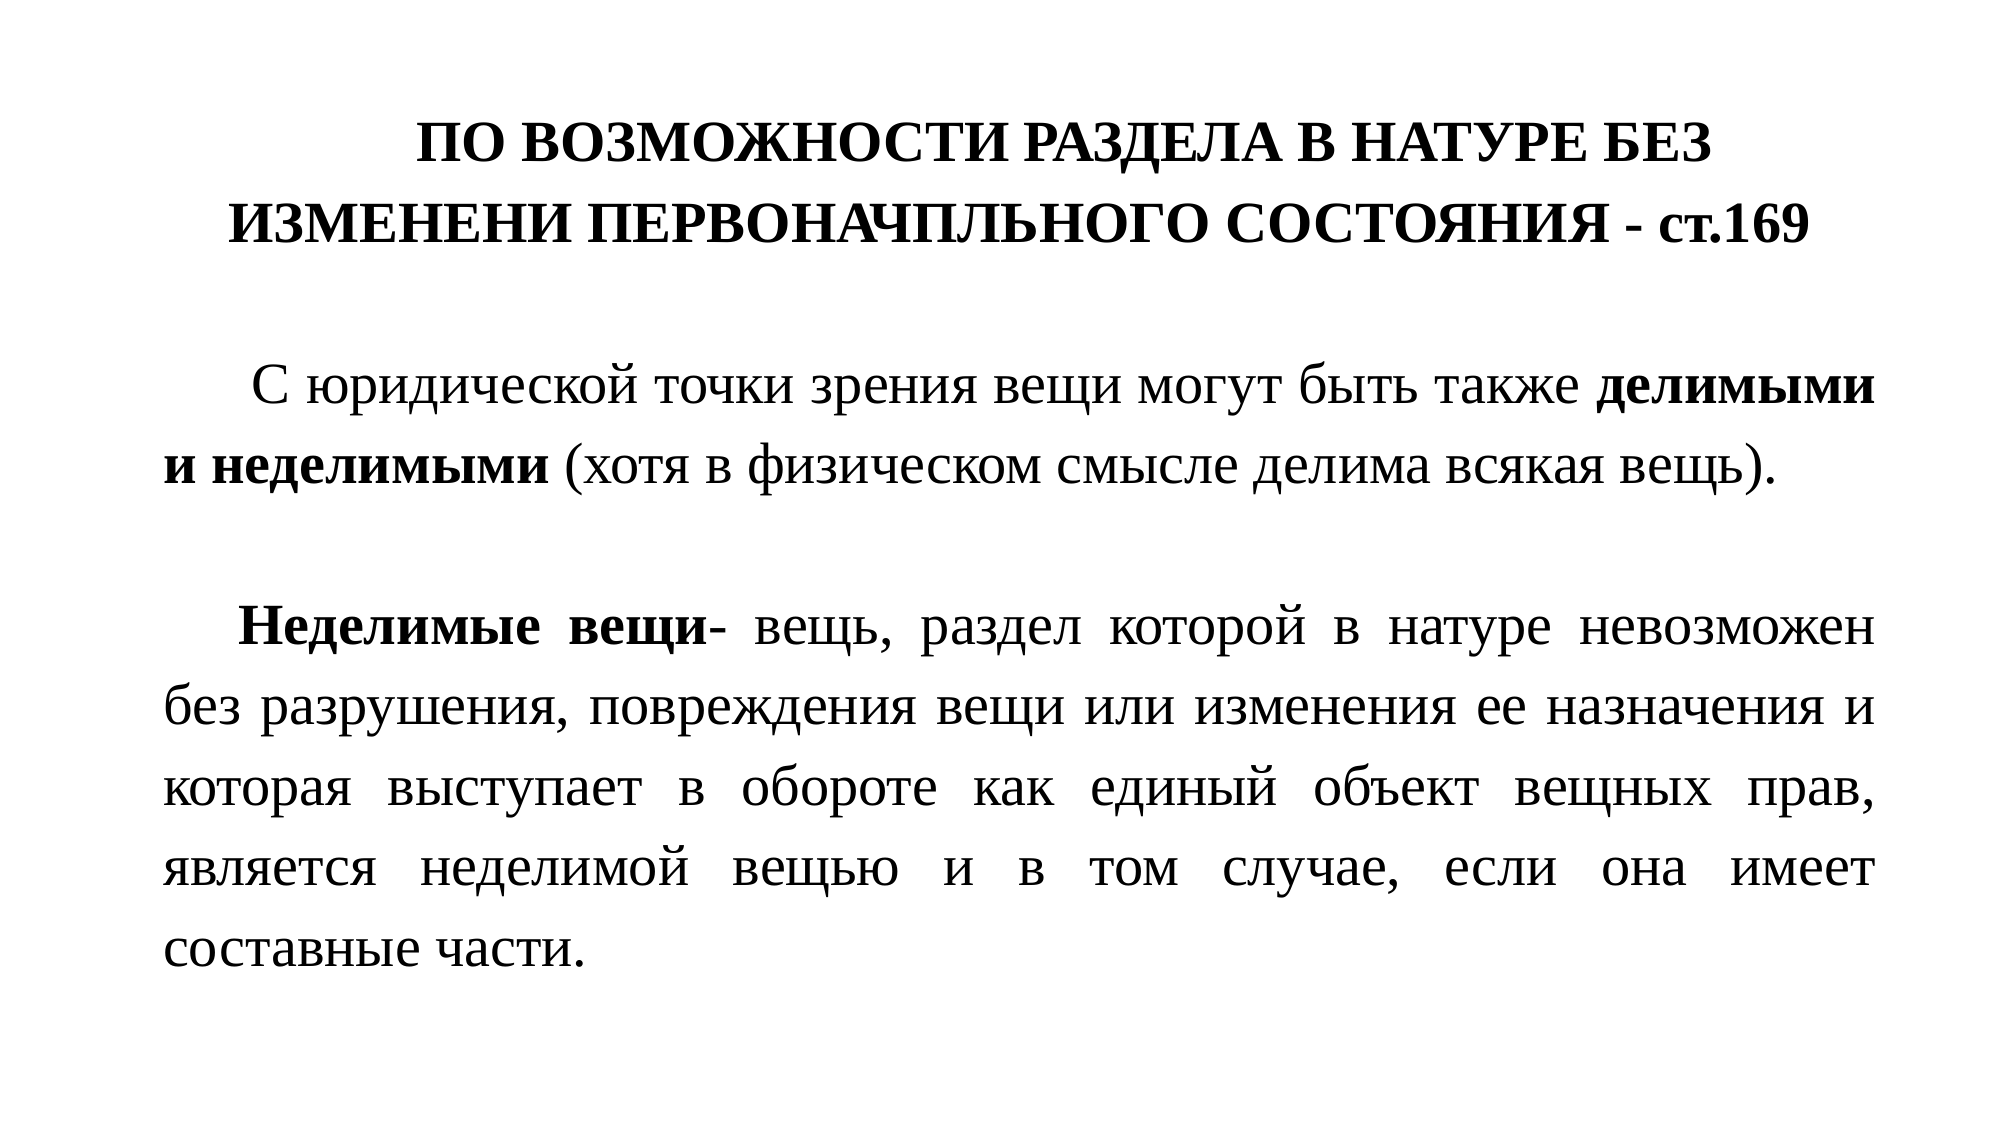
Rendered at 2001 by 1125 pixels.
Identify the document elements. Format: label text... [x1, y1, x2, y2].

text_box ПО ВОЗМОЖНОСТИ РАЗДЕЛА В НАТУРЕ БЕЗ ИЗМЕНЕНИ ПЕРВОНАЧПЛЬНОГО СОСТОЯНИЯ - ст.169 С юридической точки зрения вещи могут быть также делимы­ми и неделимыми (хотя в физическом смысле делима всякая вещь). Неделимые вещи- вещь, раздел которой в натуре невозможен без разрушения, повреждения вещи или изменения ее назначения и которая выступает в обороте как единый объект вещных прав, является неделимой вещью и в том случае, если она имеет составные части. [148, 85, 1892, 1031]
